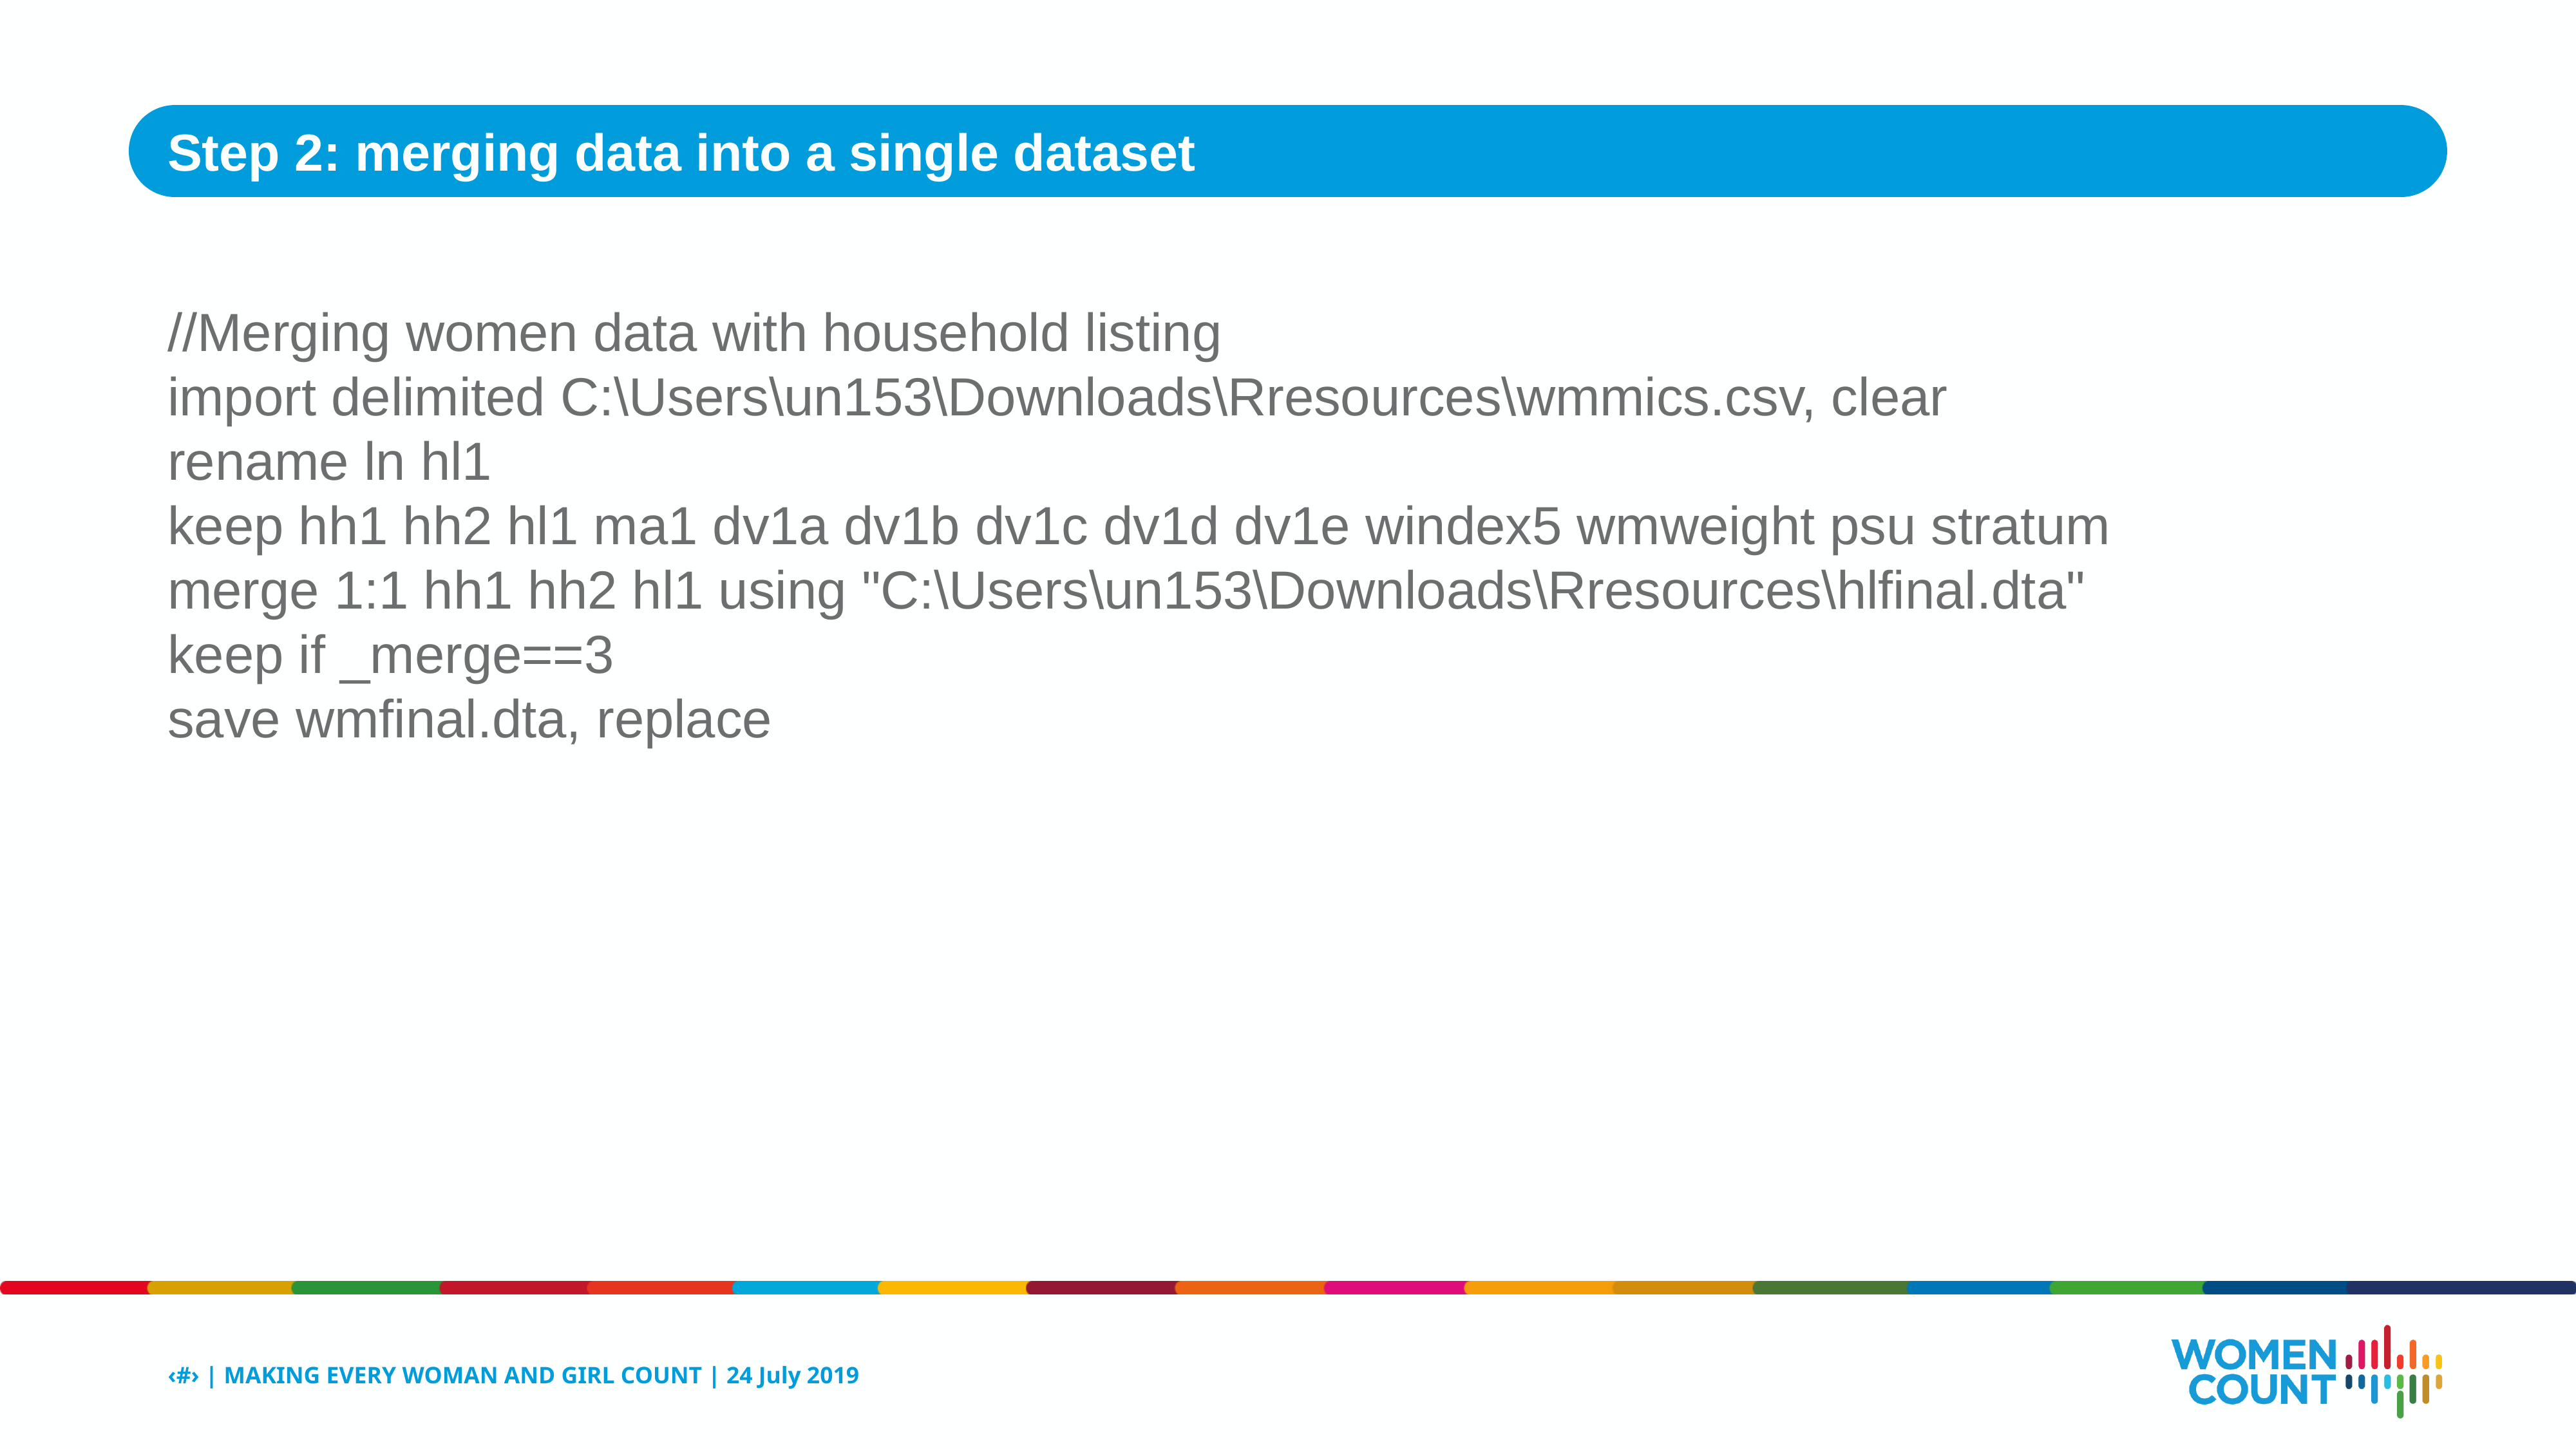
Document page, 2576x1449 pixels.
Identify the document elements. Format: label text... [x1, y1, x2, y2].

list Step 2: merging data into a single dataset [167, 119, 2411, 182]
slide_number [167, 1360, 1542, 1388]
list //Merging women data with household listing import delimited C:\Users\un153\Downloads\Rresources\wmmics.csv, clear rename ln hl1 keep hh1 hh2 hl1 ma1 dv1a dv1b dv1c dv1d dv1e windex5 wmweight psu stratum merge 1:1 hh1 hh2 hl1 using "C:\Users\un153\Downloads\Rresources\hlfinal.dta" keep if _merge==3 save wmfinal.dta, replace [167, 233, 2576, 876]
